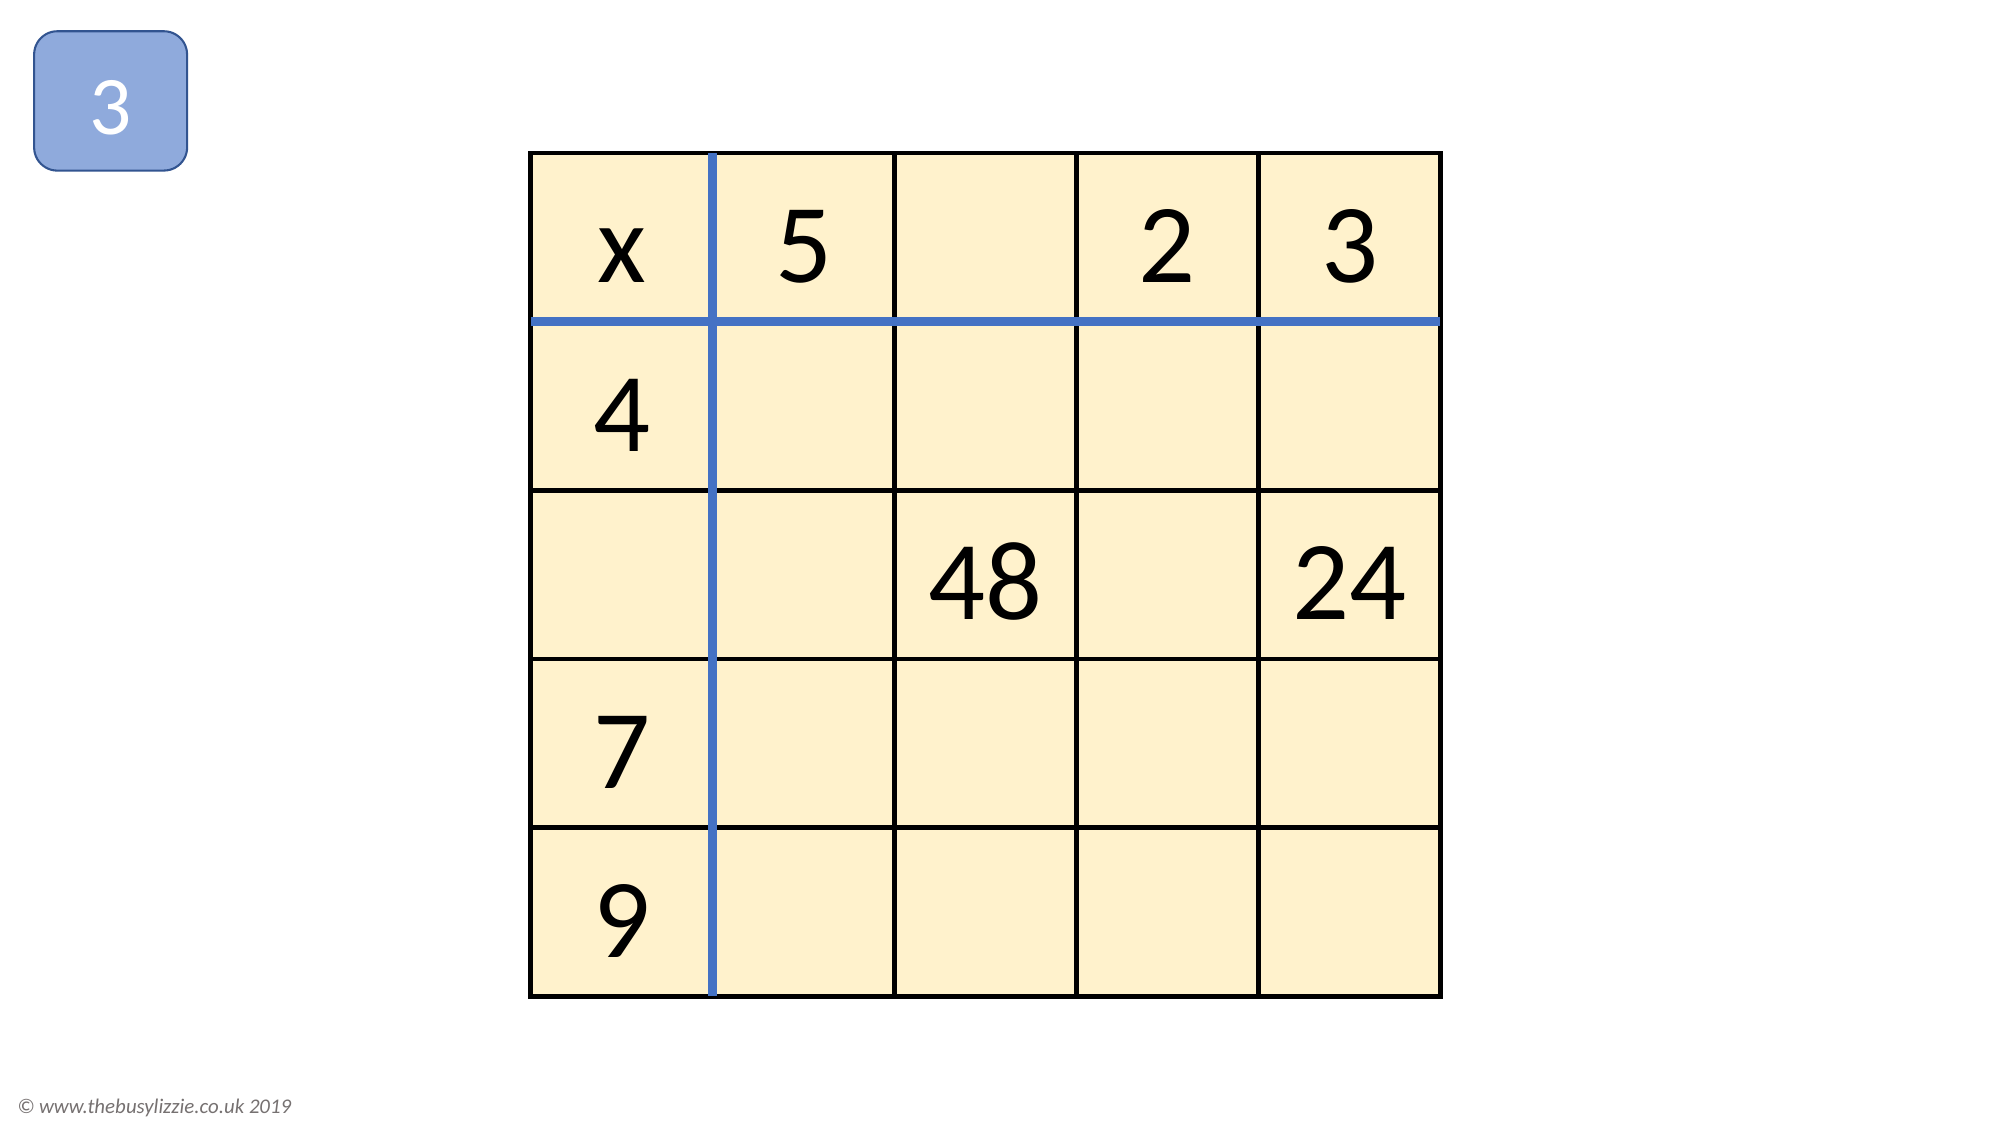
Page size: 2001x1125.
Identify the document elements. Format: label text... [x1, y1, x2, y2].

text_box © www.thebusylizzie.co.uk 2019 [2, 1085, 312, 1125]
text_box 3 [33, 30, 189, 172]
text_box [530, 152, 1441, 997]
